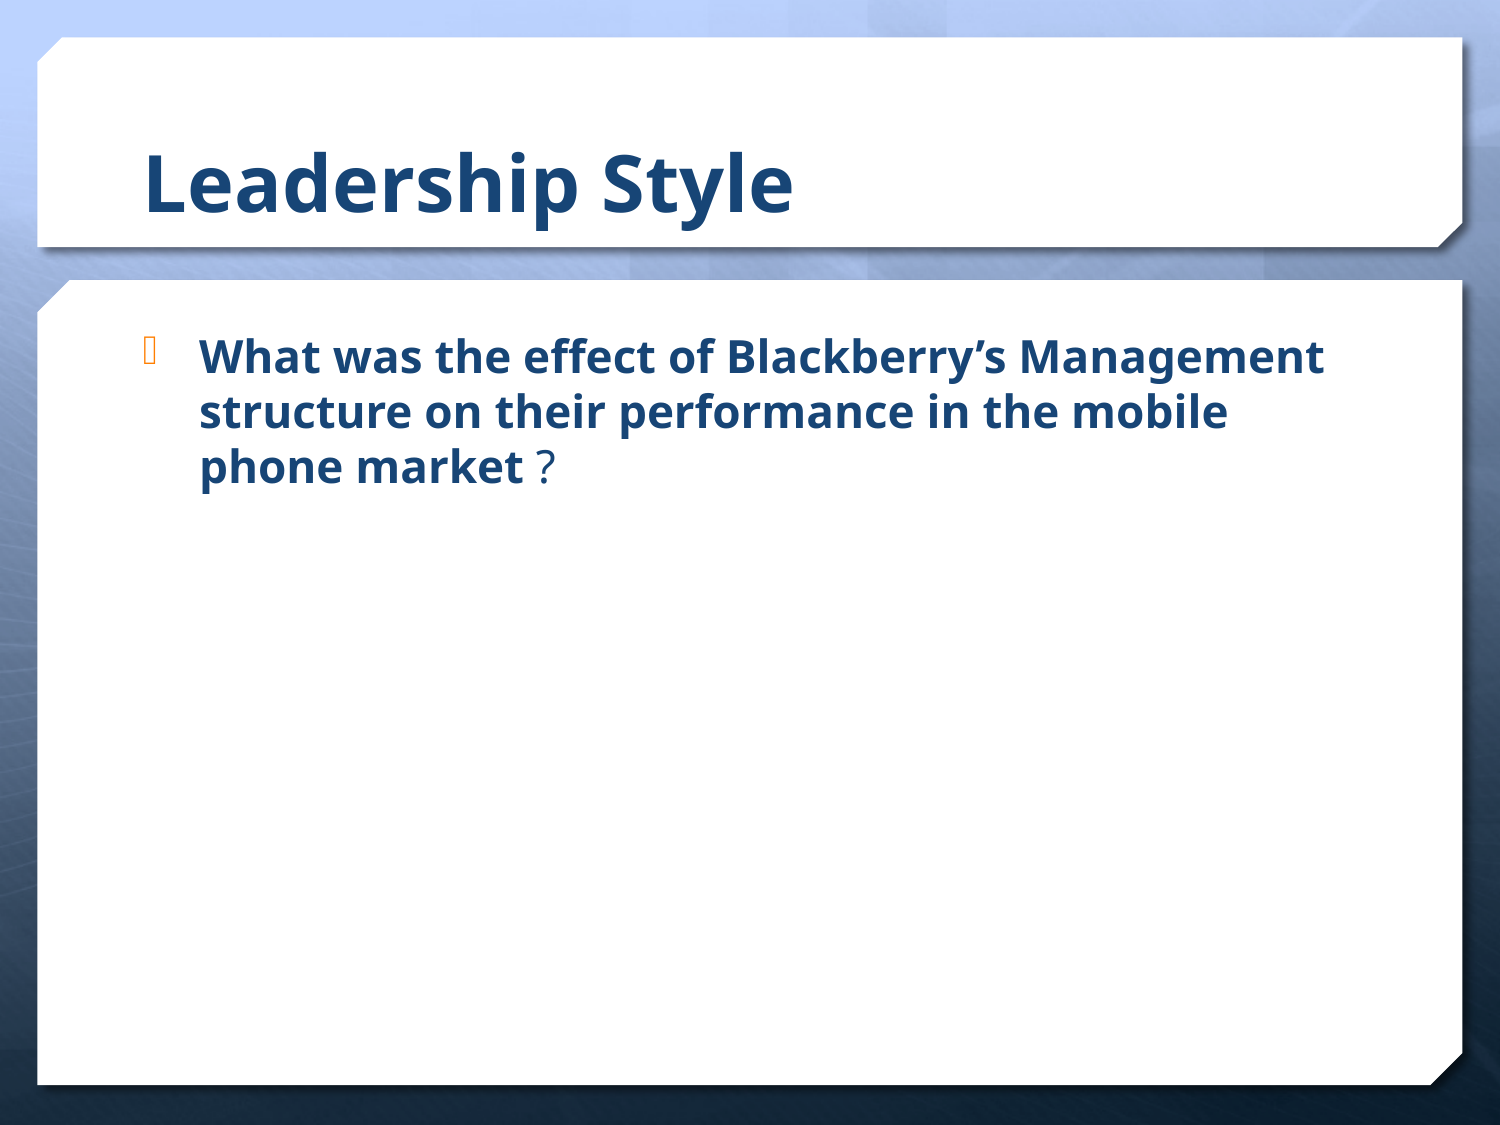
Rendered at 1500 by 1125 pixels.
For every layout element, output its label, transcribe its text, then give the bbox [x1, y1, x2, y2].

list What was the effect of Blackberry’s Management structure on their performance in the mobile phone market ? [127, 319, 1372, 978]
title Leadership Style [127, 48, 1372, 236]
